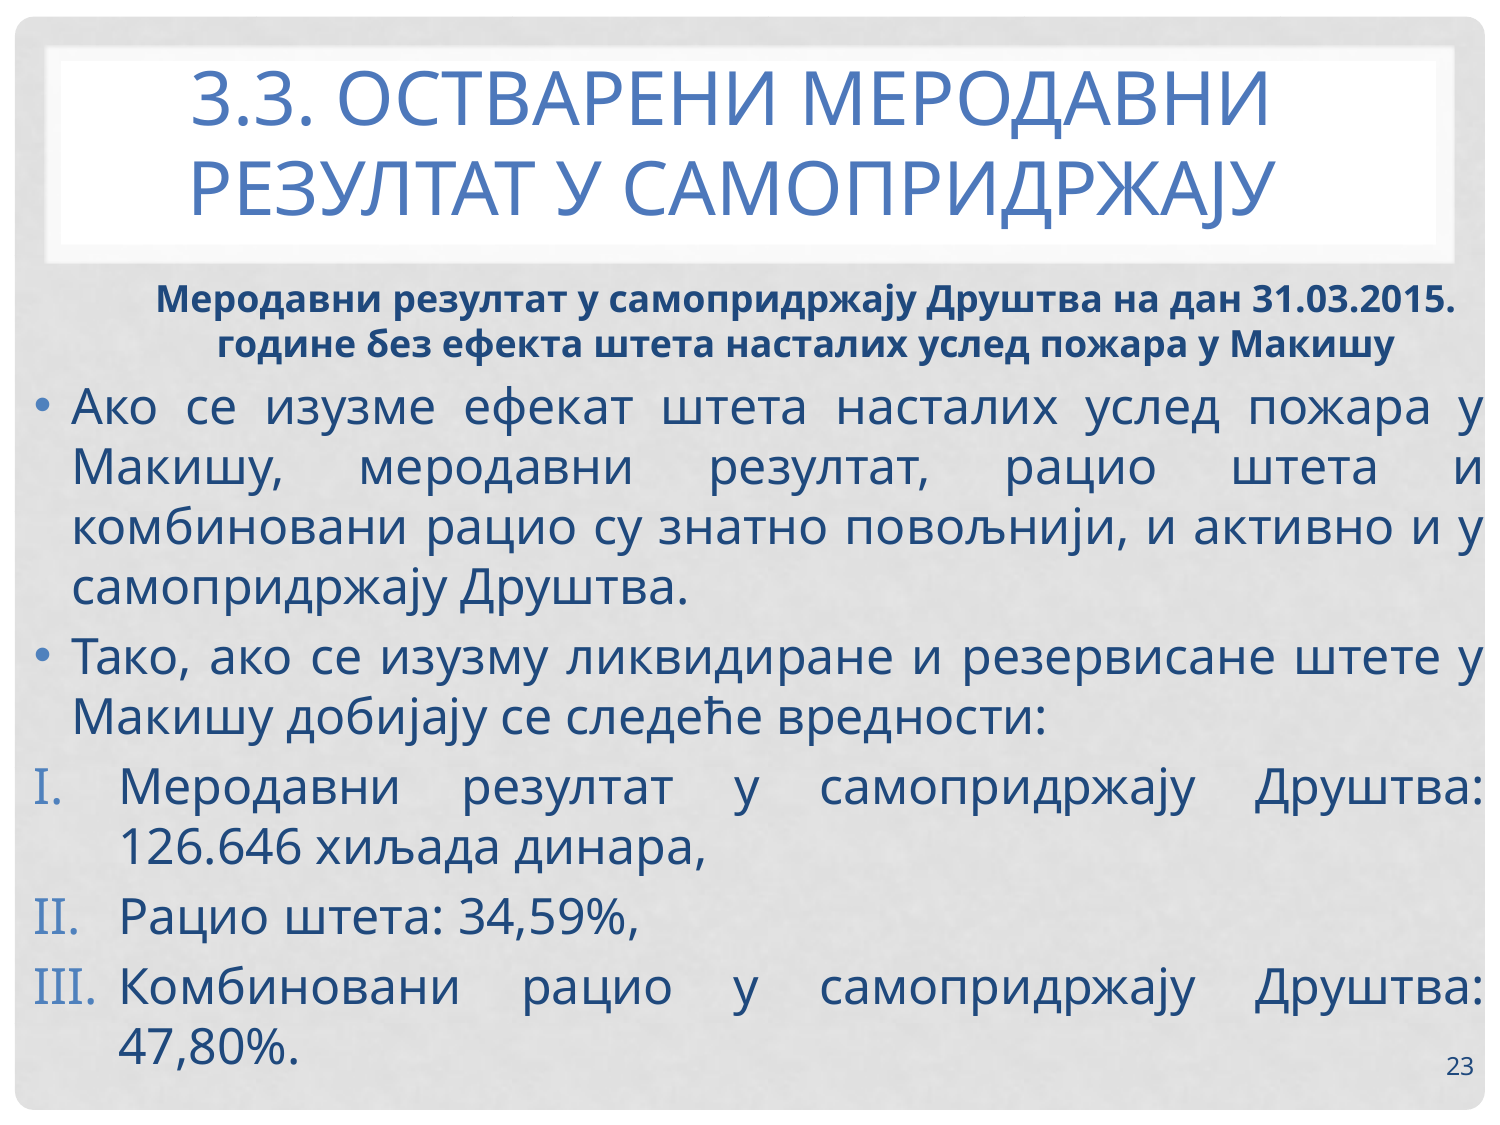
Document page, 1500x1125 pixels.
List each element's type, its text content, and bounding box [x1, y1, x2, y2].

list Меродавни резултат у самопридржају Друштва на дан 31.03.2015. године без ефекта штета насталих услед пожара у Макишу Ако се изузме ефекат штета насталих услед пожара у Макишу, меродавни резултат, рацио штета и комбиновани рацио су знатно повољнији, и активно и у самопридржају Друштва. Тако, ако се изузму ликвидиране и резервисане штете у Макишу добијају се следеће вредности: Меродавни резултат у самопридржају Друштва: 126.646 хиљада динара, Рацио штета: 34,59%, Комбиновани рацио у самопридржају Друштва: 47,80%. [0, 267, 1500, 1125]
title 3.3. Остварени меродавни резултат у самопридржају [112, 37, 1353, 244]
slide_number 23 [1399, 1035, 1490, 1100]
